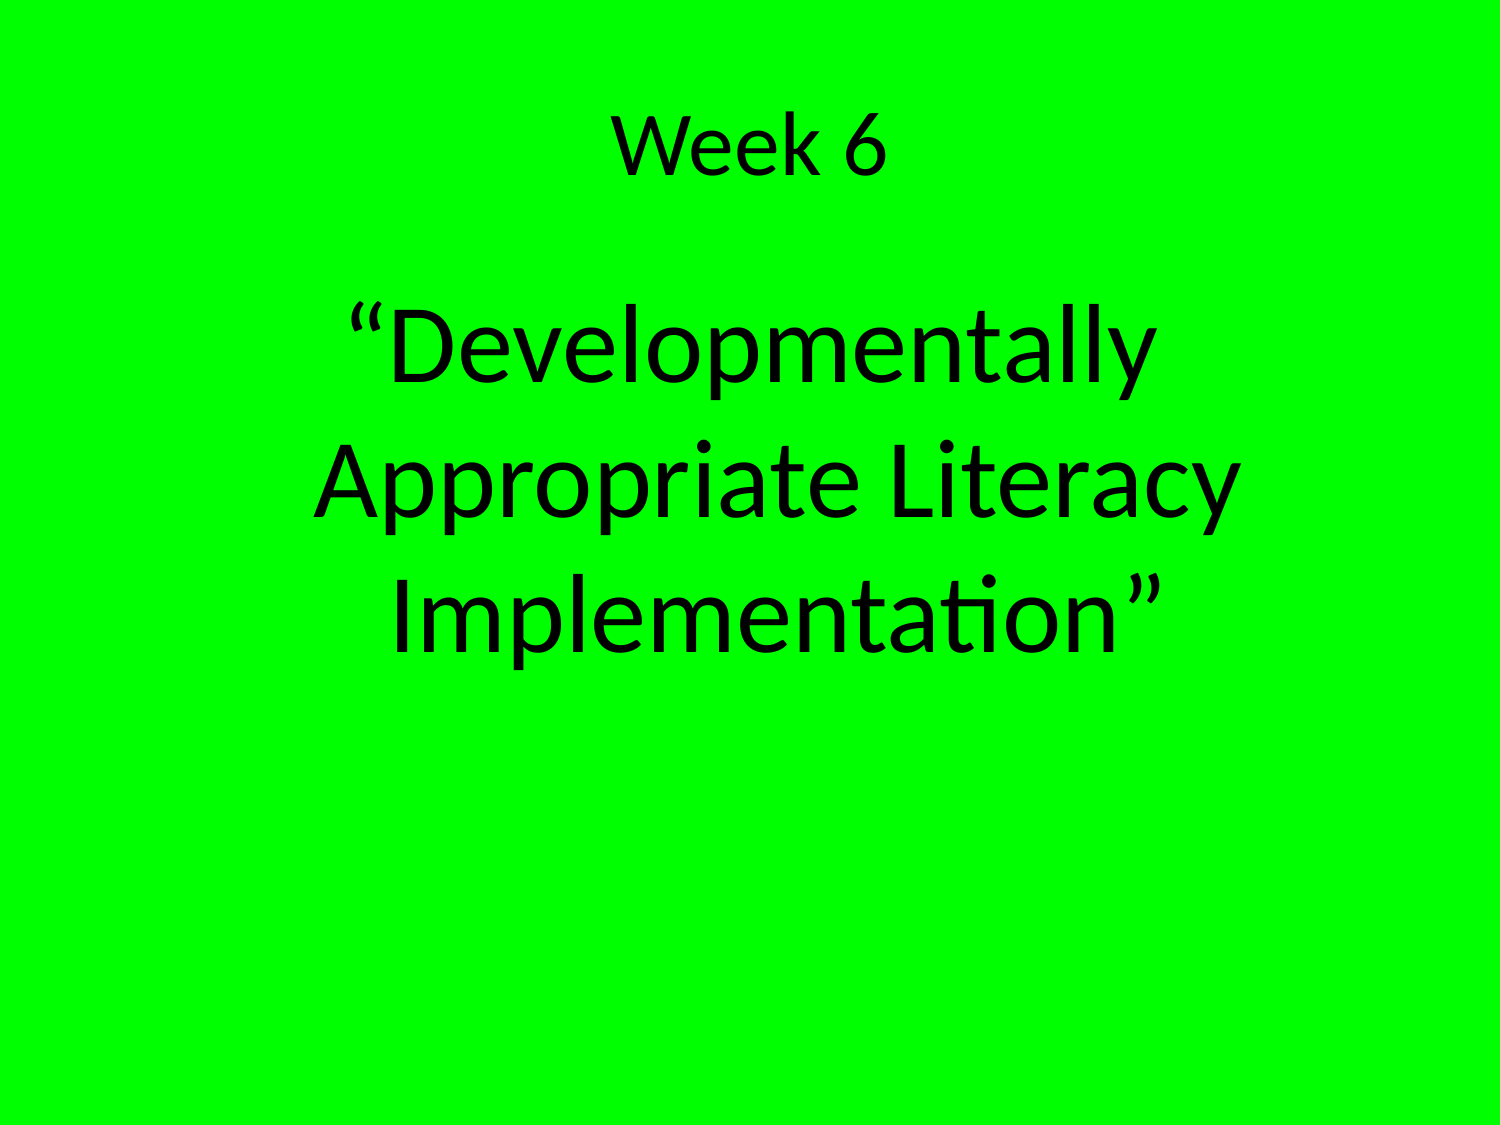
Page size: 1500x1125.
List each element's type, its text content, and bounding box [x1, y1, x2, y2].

title Week 6 [75, 45, 1425, 233]
list “Developmentally Appropriate Literacy Implementation” [75, 262, 1425, 1005]
